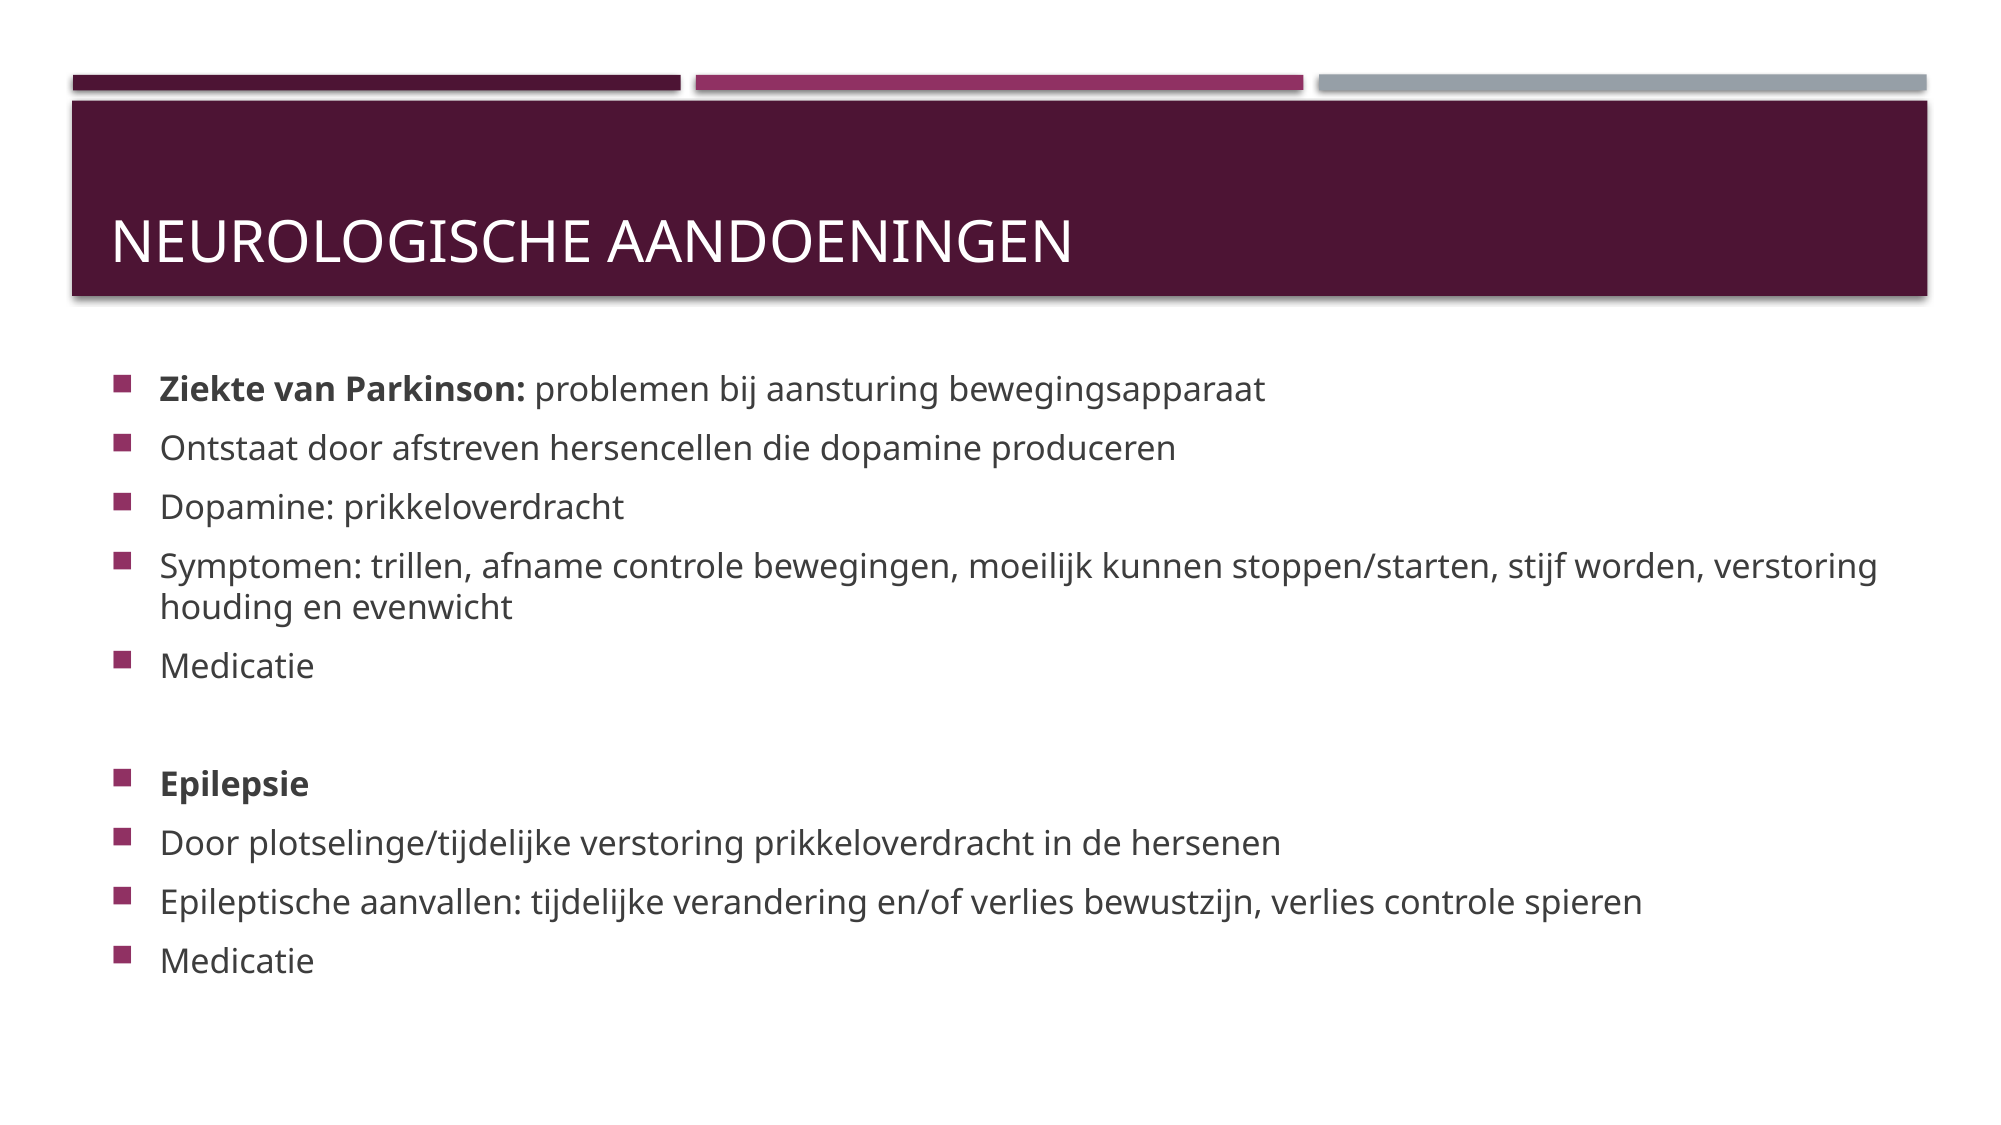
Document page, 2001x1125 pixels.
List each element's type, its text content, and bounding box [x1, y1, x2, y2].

title Neurologische aandoeningen [95, 115, 1905, 282]
list Ziekte van Parkinson: problemen bij aansturing bewegingsapparaat Ontstaat door afstreven hersencellen die dopamine produceren Dopamine: prikkeloverdracht Symptomen: trillen, afname controle bewegingen, moeilijk kunnen stoppen/starten, stijf worden, verstoring houding en evenwicht Medicatie Epilepsie Door plotselinge/tijdelijke verstoring prikkeloverdracht in de hersenen Epileptische aanvallen: tijdelijke verandering en/of verlies bewustzijn, verlies controle spieren Medicatie [95, 357, 1905, 990]
